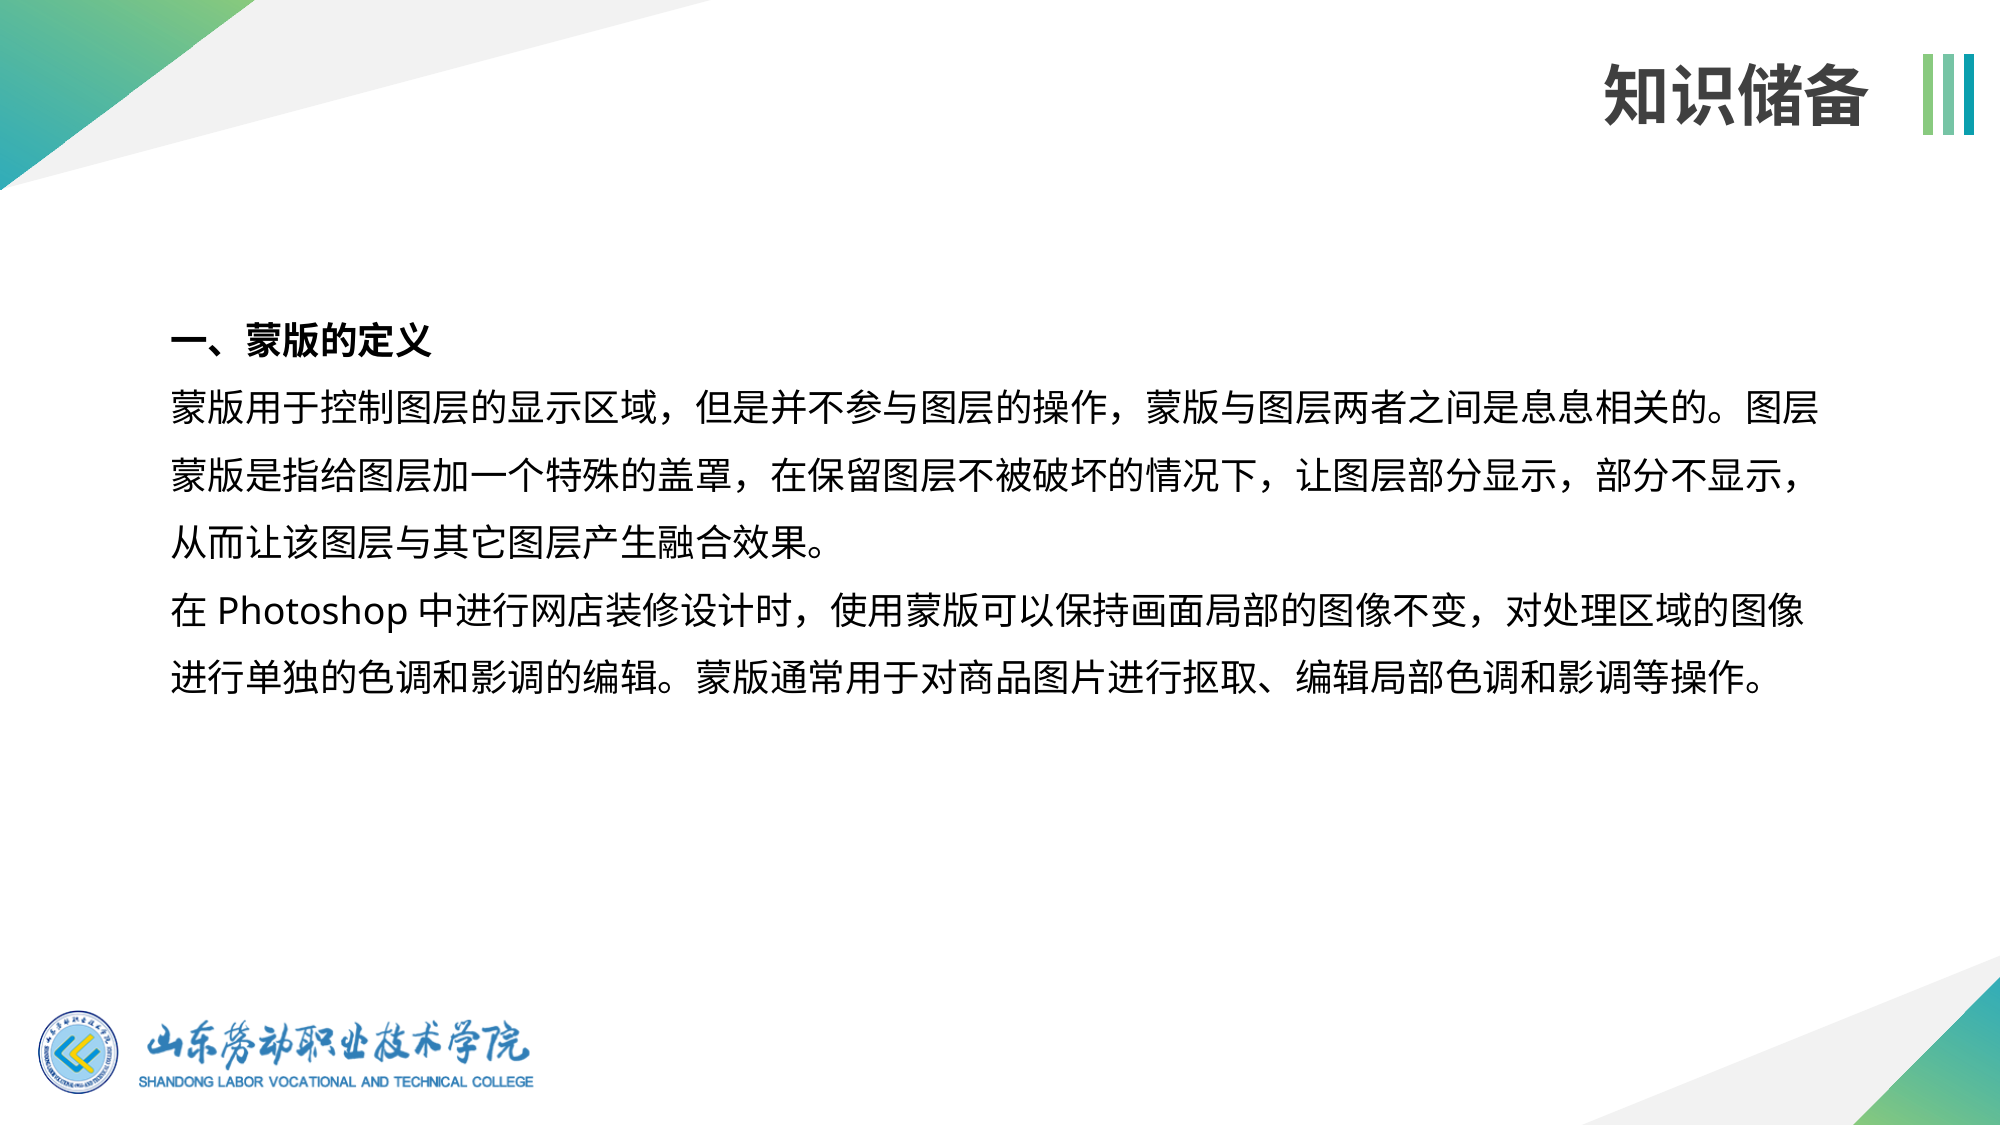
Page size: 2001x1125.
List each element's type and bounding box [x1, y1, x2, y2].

text_box [0, 0, 2000, 1125]
text_box [1928, 54, 1969, 136]
picture [38, 1010, 550, 1094]
